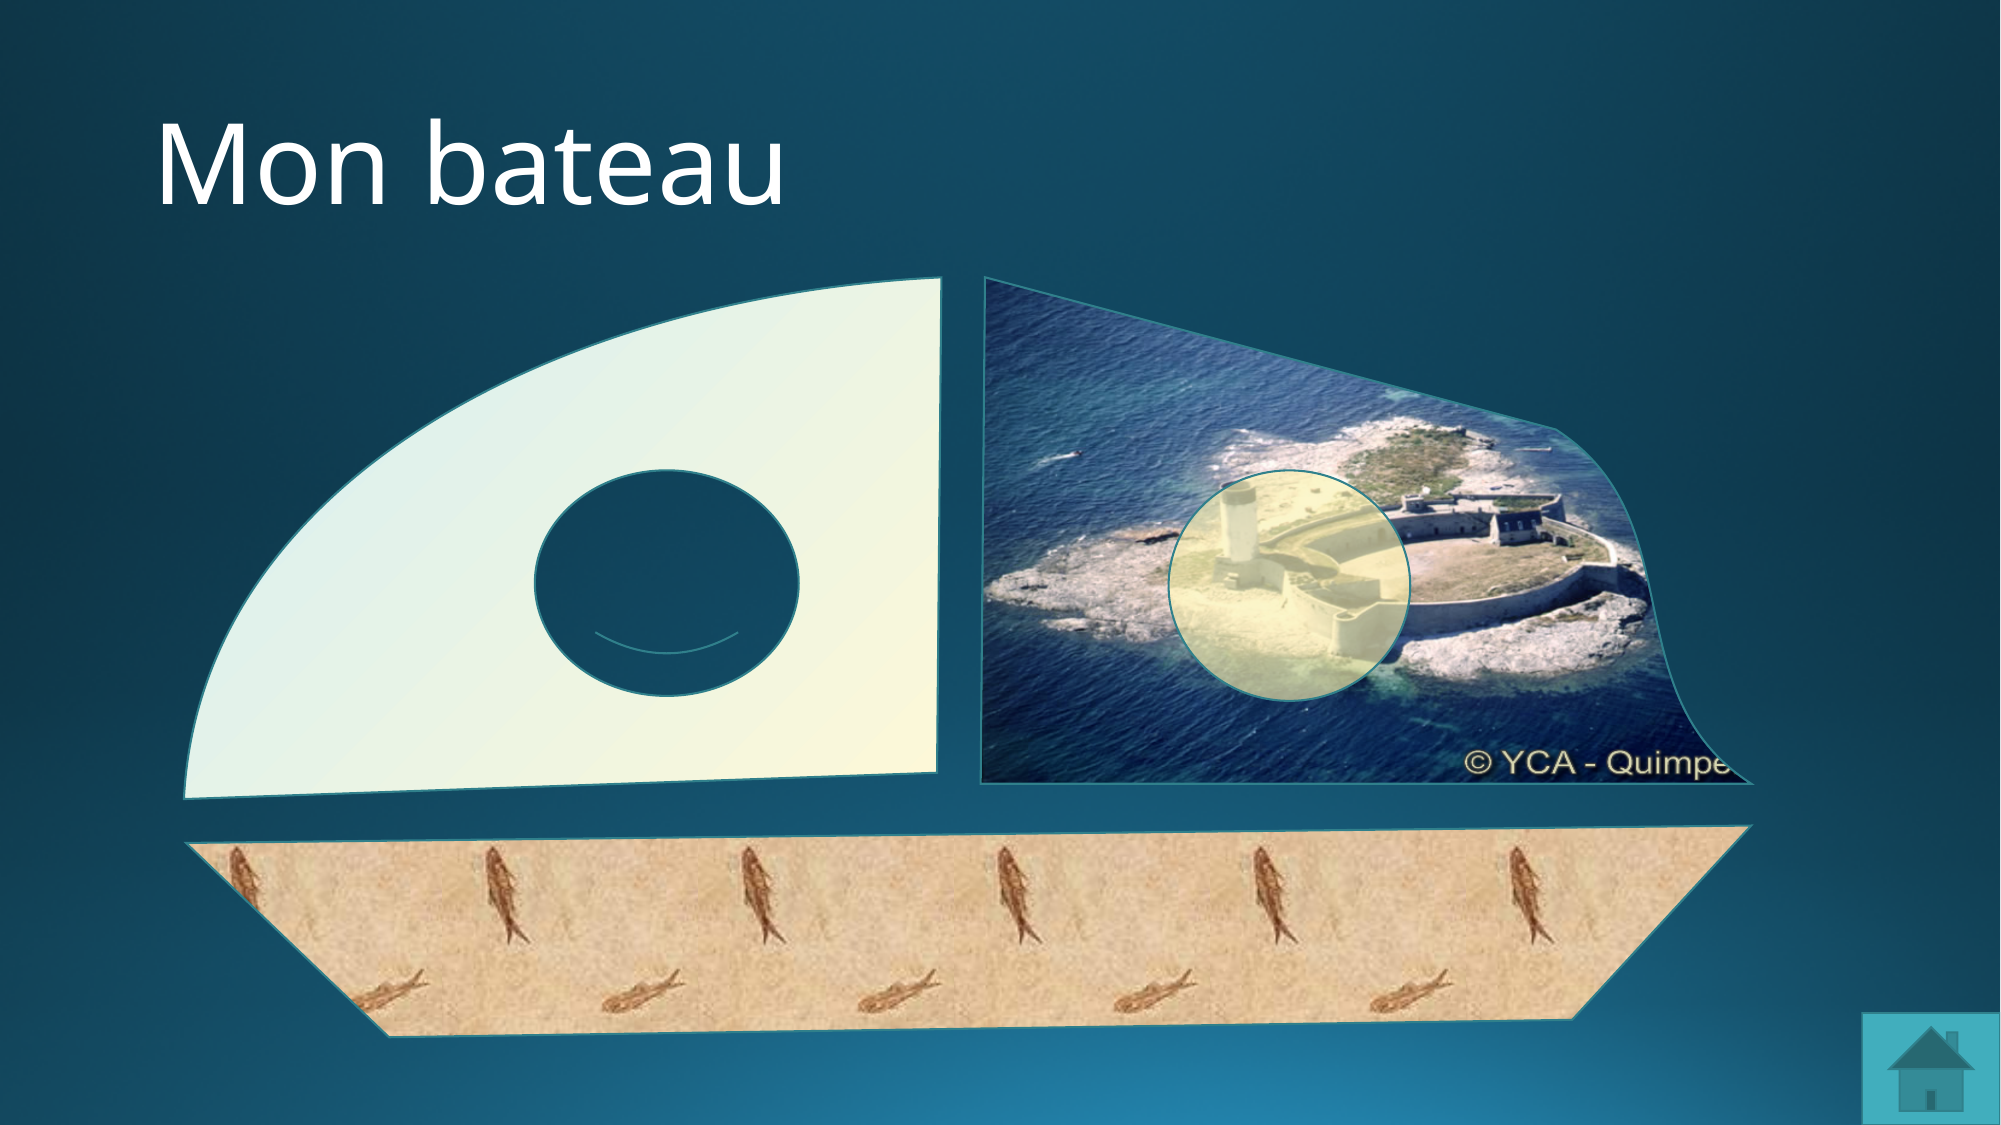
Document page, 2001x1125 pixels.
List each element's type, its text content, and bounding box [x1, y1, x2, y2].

picture [0, 0, 2001, 1125]
title Mon bateau [137, 59, 1863, 278]
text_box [183, 277, 1752, 1038]
